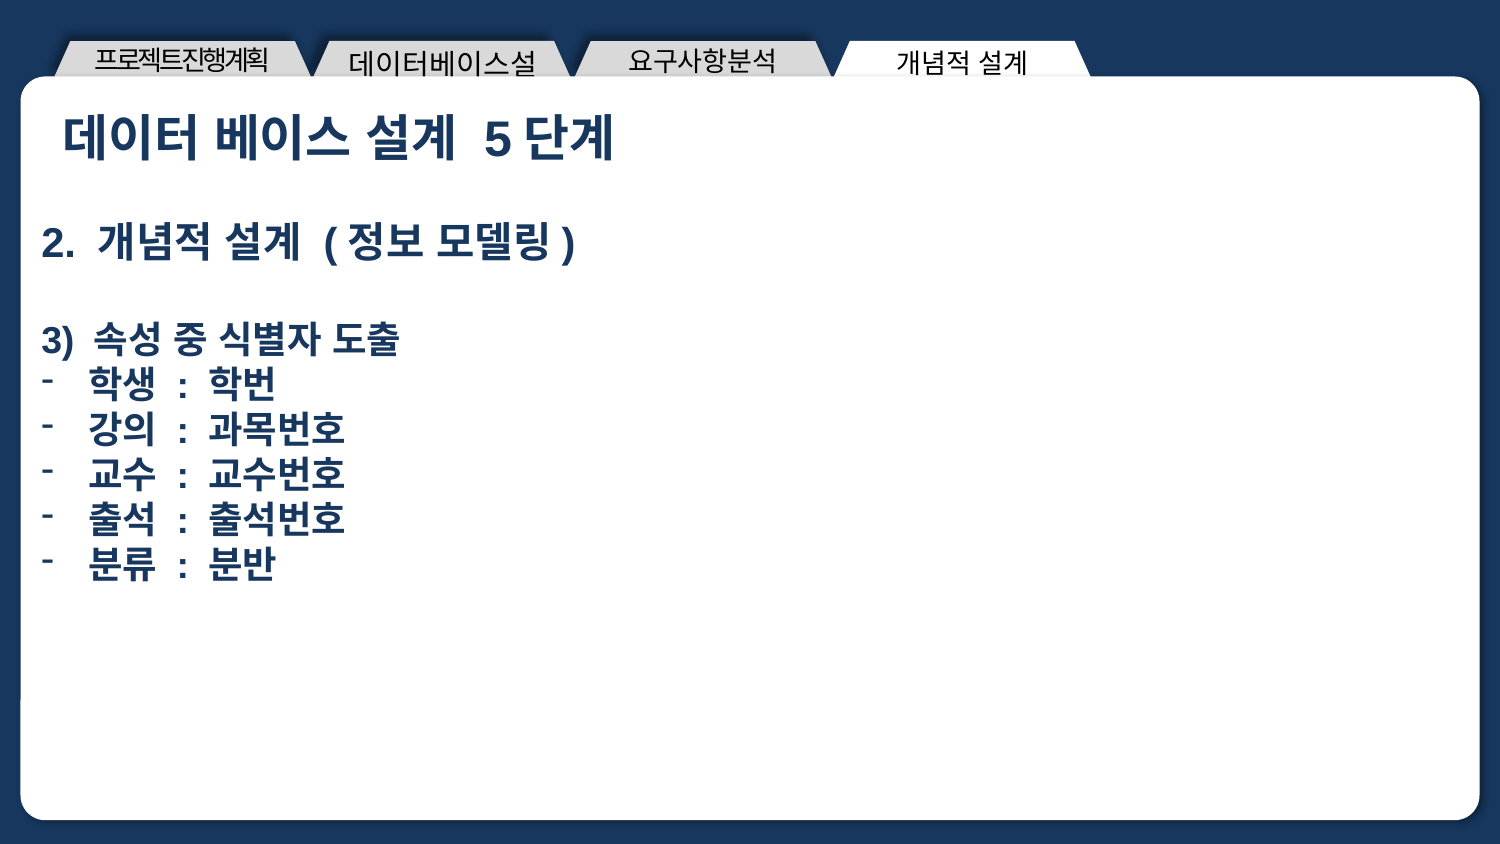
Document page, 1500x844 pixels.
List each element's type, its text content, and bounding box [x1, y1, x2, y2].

text_box [297, 26, 561, 73]
text_box [315, 40, 569, 73]
text_box 프로젝트진행계획 [91, 43, 274, 73]
text_box [18, 74, 1482, 823]
text_box 2. 개념적 설계 (정보 모델링) 3) 속성 중 식별자 도출 학생 : 학번 강의 : 과목번호 교수 : 교수번호 출석 : 출석번호 분류 : 분반 [41, 166, 1480, 587]
text_box [561, 26, 837, 73]
text_box [41, 26, 297, 74]
text_box 요구사항분석 [608, 44, 798, 77]
text_box [576, 41, 827, 73]
text_box 데이터 베이스 설계 5단계 [47, 99, 1436, 166]
text_box 데이터베이스설계 [336, 46, 550, 73]
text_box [832, 40, 1093, 80]
text_box [55, 41, 310, 73]
